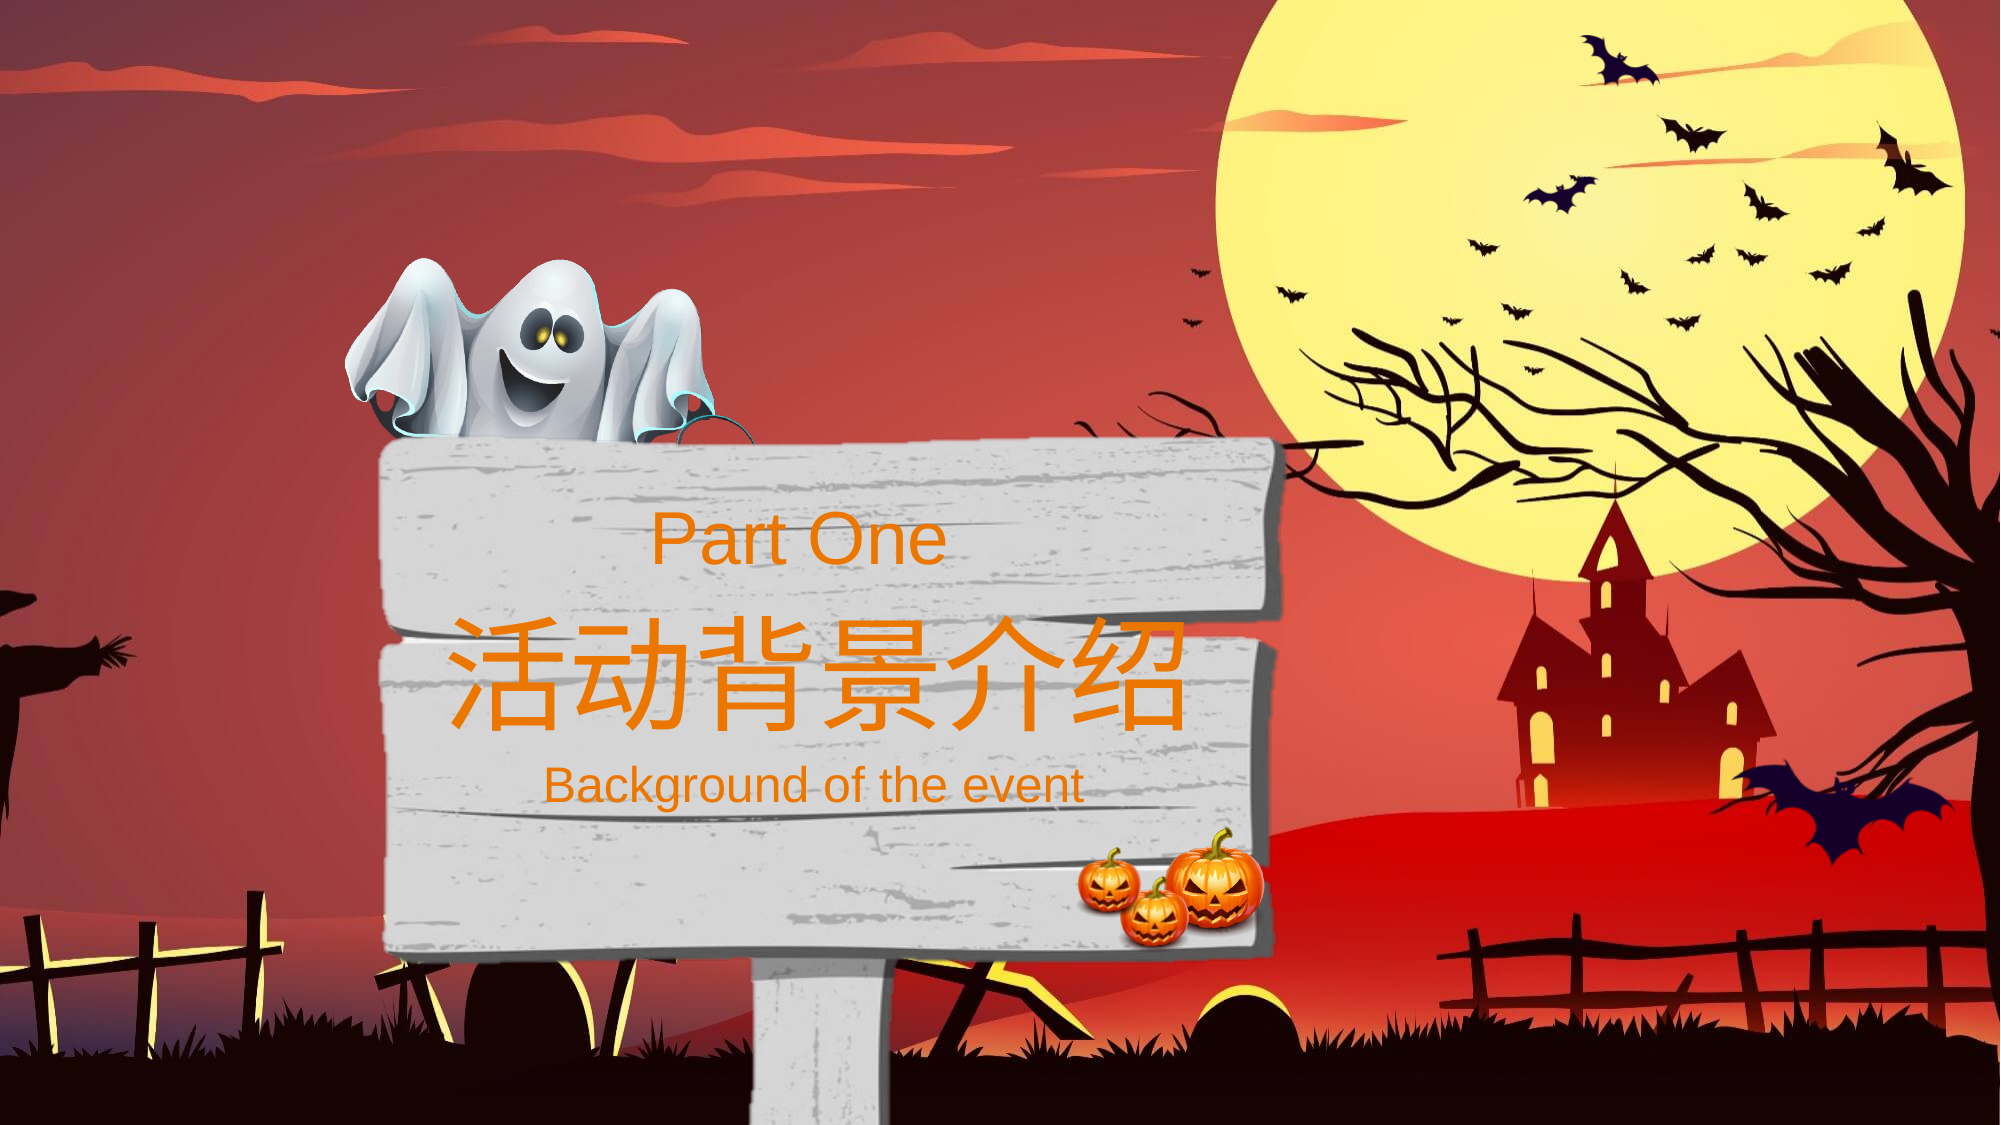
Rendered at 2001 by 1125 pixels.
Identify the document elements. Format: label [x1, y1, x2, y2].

text_box [425, 589, 1213, 821]
picture [0, 0, 2000, 1125]
text_box [1075, 827, 1266, 953]
